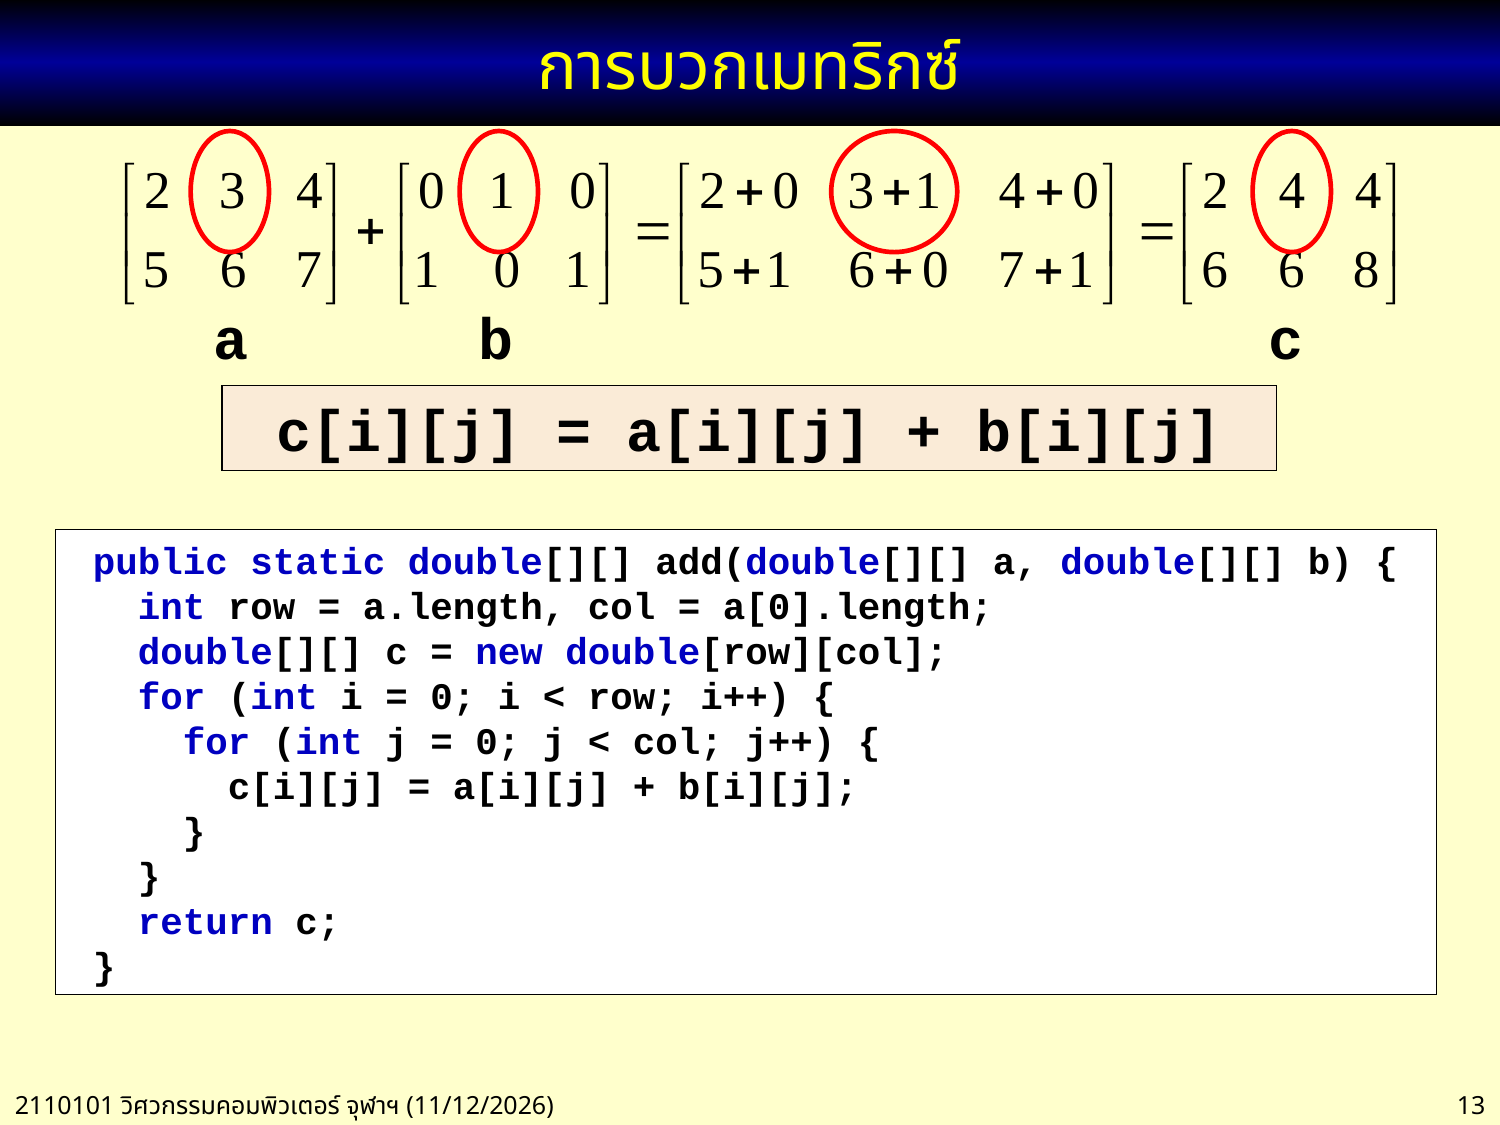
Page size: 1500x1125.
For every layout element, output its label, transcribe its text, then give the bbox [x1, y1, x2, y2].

text_box [201, 130, 258, 149]
text_box a [179, 325, 284, 379]
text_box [110, 151, 1420, 317]
text_box [470, 130, 527, 149]
text_box [849, 130, 940, 149]
title การบวกเมทริกซ์ [0, 0, 1500, 126]
text_box public static double[][] add(double[][] a, double[][] b) { int row = a.length, col = a[0].length; double[][] c = new double[row][col]; for (int i = 0; i < row; i++) { for (int j = 0; j < col; j++) { c[i][j] = a[i][j] + b[i][j]; } } return c; } [55, 529, 1437, 995]
text_box [1263, 130, 1320, 149]
text_box c [1234, 325, 1339, 379]
text_box b [443, 325, 549, 379]
text_box c[i][j] = a[i][j] + b[i][j] [221, 385, 1277, 471]
